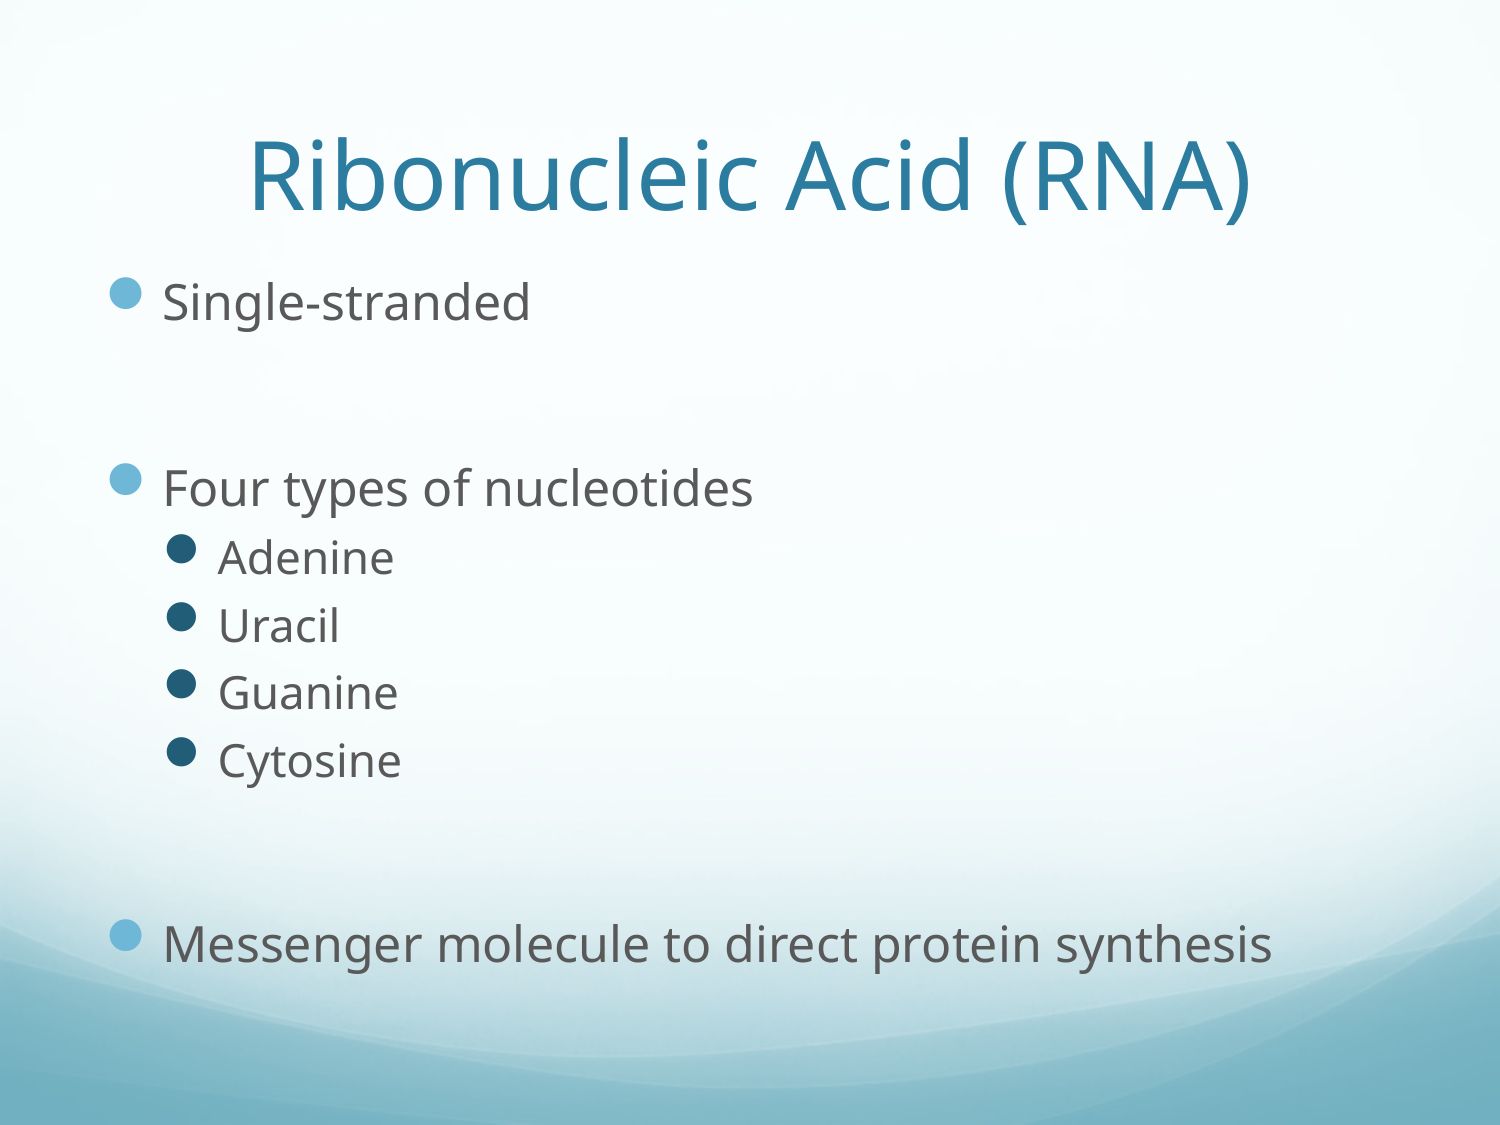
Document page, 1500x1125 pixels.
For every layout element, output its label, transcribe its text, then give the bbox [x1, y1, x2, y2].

list Single-stranded Four types of nucleotides Adenine Uracil Guanine Cytosine Messenger molecule to direct protein synthesis [90, 262, 1410, 975]
title Ribonucleic Acid (RNA) [90, 17, 1410, 237]
